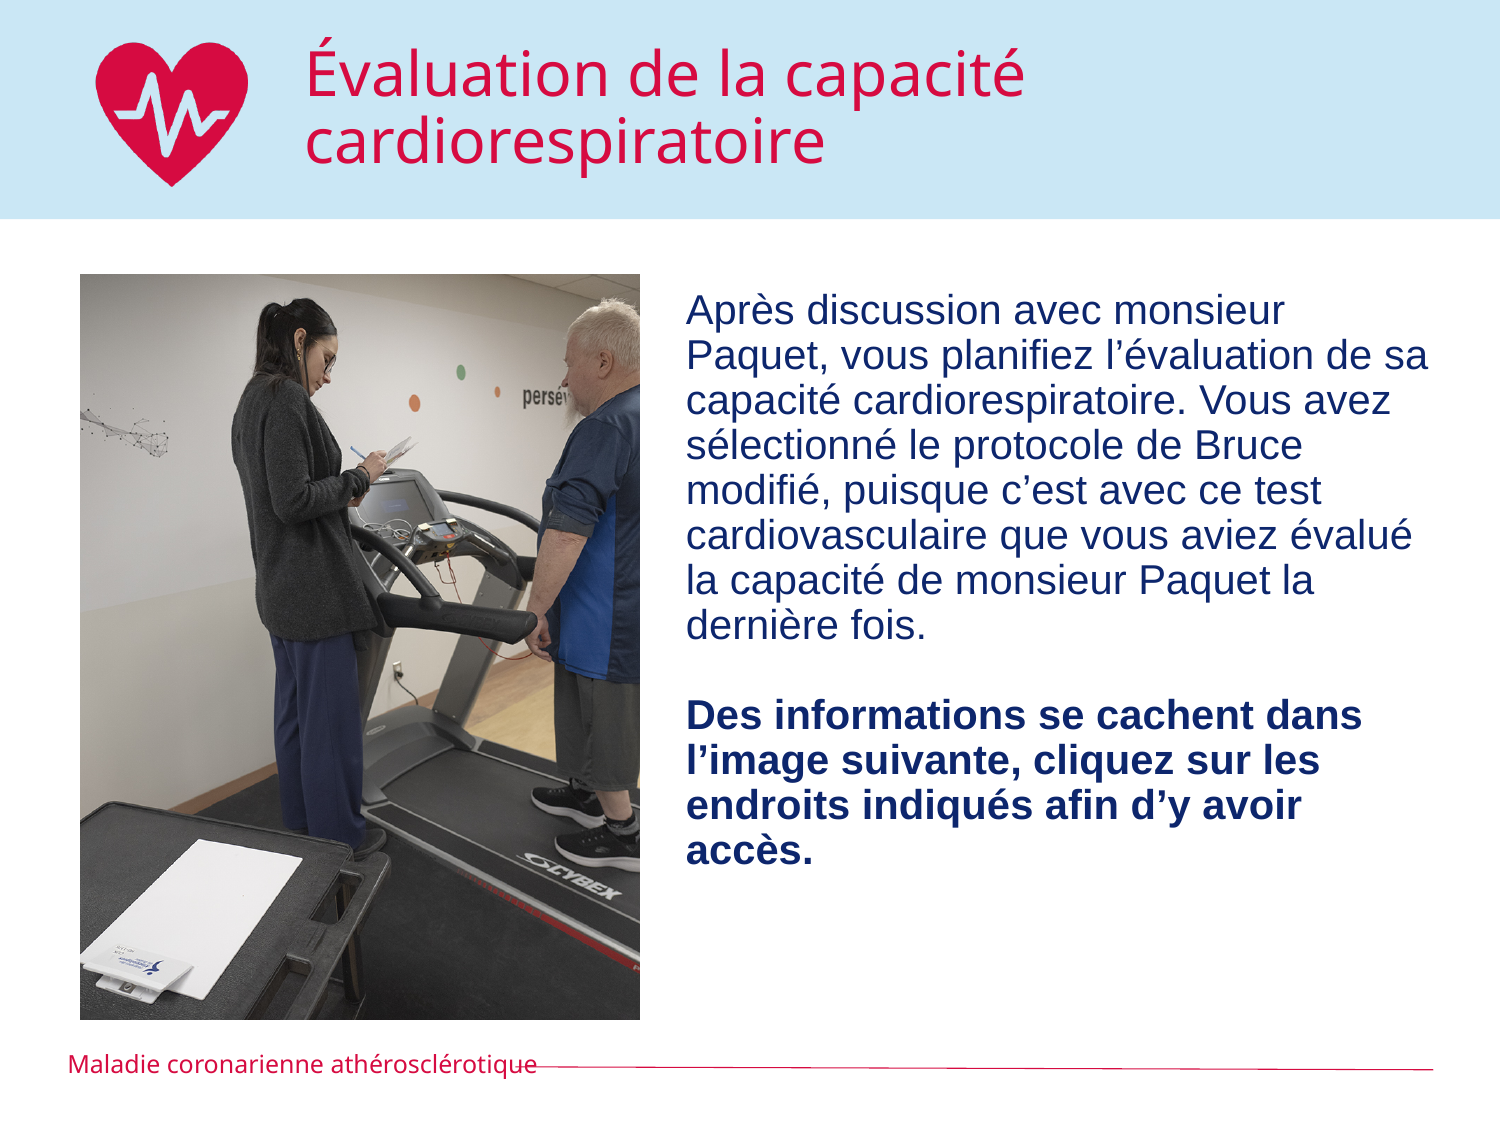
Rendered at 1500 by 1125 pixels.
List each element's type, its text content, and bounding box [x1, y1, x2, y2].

text_box Après discussion avec monsieur Paquet, vous planifiez l’évaluation de sa capacité cardiorespiratoire. Vous avez sélectionné le protocole de Bruce modifié, puisque c’est avec ce test cardiovasculaire que vous aviez évalué la capacité de monsieur Paquet la dernière fois. Des informations se cachent dans l’image suivante, cliquez sur les endroits indiqués afin d’y avoir accès. [670, 274, 1453, 835]
picture [64, 7, 279, 222]
picture [80, 274, 640, 1020]
title Évaluation de la capacité cardiorespiratoire [289, 59, 1462, 160]
